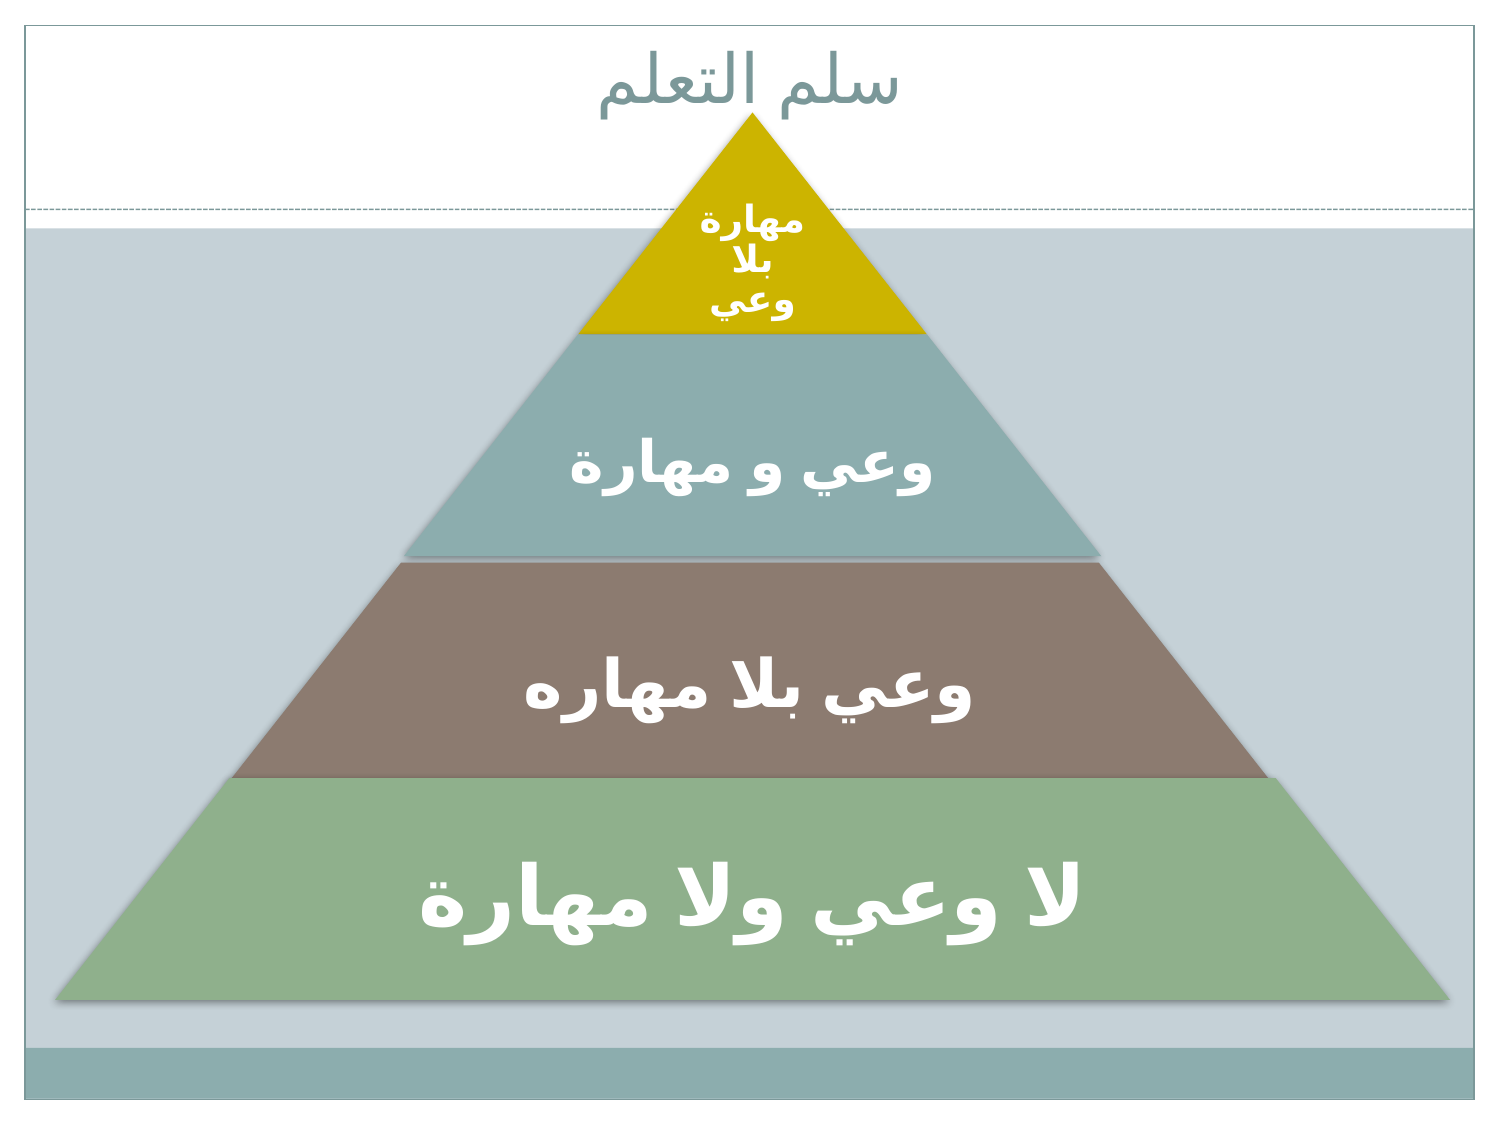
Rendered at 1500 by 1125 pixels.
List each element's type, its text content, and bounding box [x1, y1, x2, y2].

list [54, 112, 1451, 1001]
title سلم التعلم [50, 0, 1450, 113]
